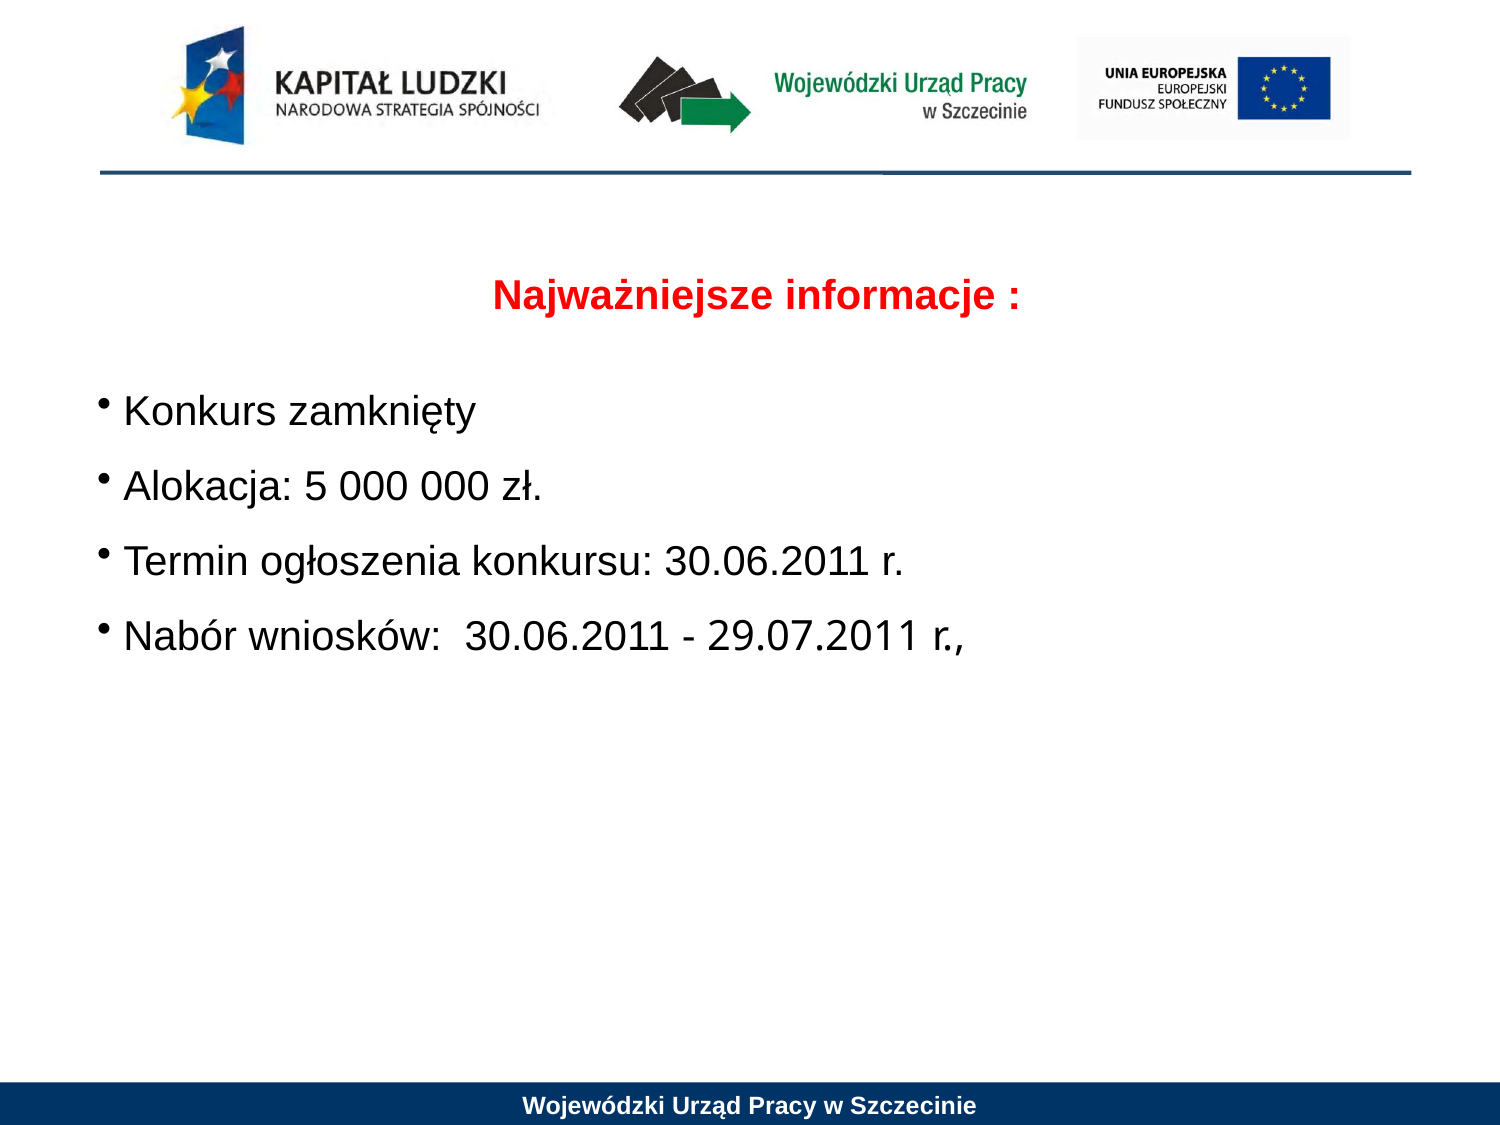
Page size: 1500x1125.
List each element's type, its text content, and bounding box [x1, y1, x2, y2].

list Najważniejsze informacje : Konkurs zamknięty Alokacja: 5 000 000 zł. Termin ogłoszenia konkursu: 30.06.2011 r. Nabór wniosków: 30.06.2011 - 29.07.2011 r., [81, 175, 1433, 894]
picture [159, 24, 1353, 149]
